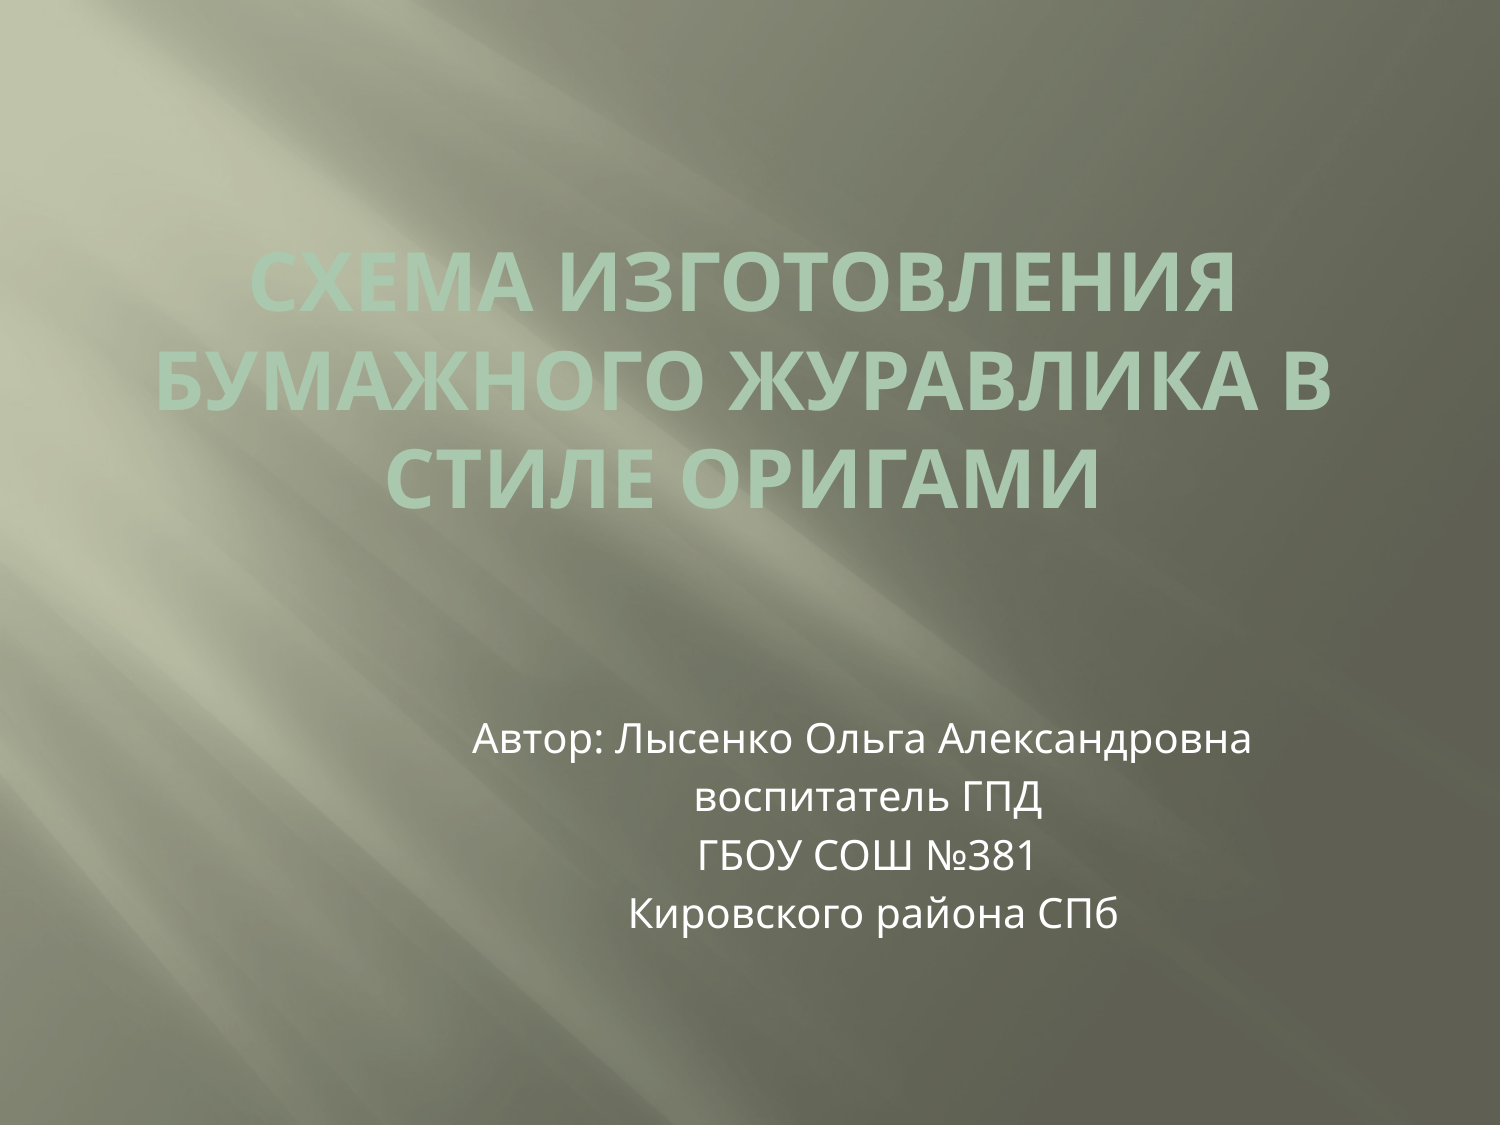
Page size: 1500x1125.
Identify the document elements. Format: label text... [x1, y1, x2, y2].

title Схема изготовления бумажного журавлика в стиле оригами [69, 224, 1420, 525]
subtitle Автор: Лысенко Ольга Александровна воспитатель ГПД ГБОУ СОШ №381 Кировского района СПб [348, 704, 1399, 992]
